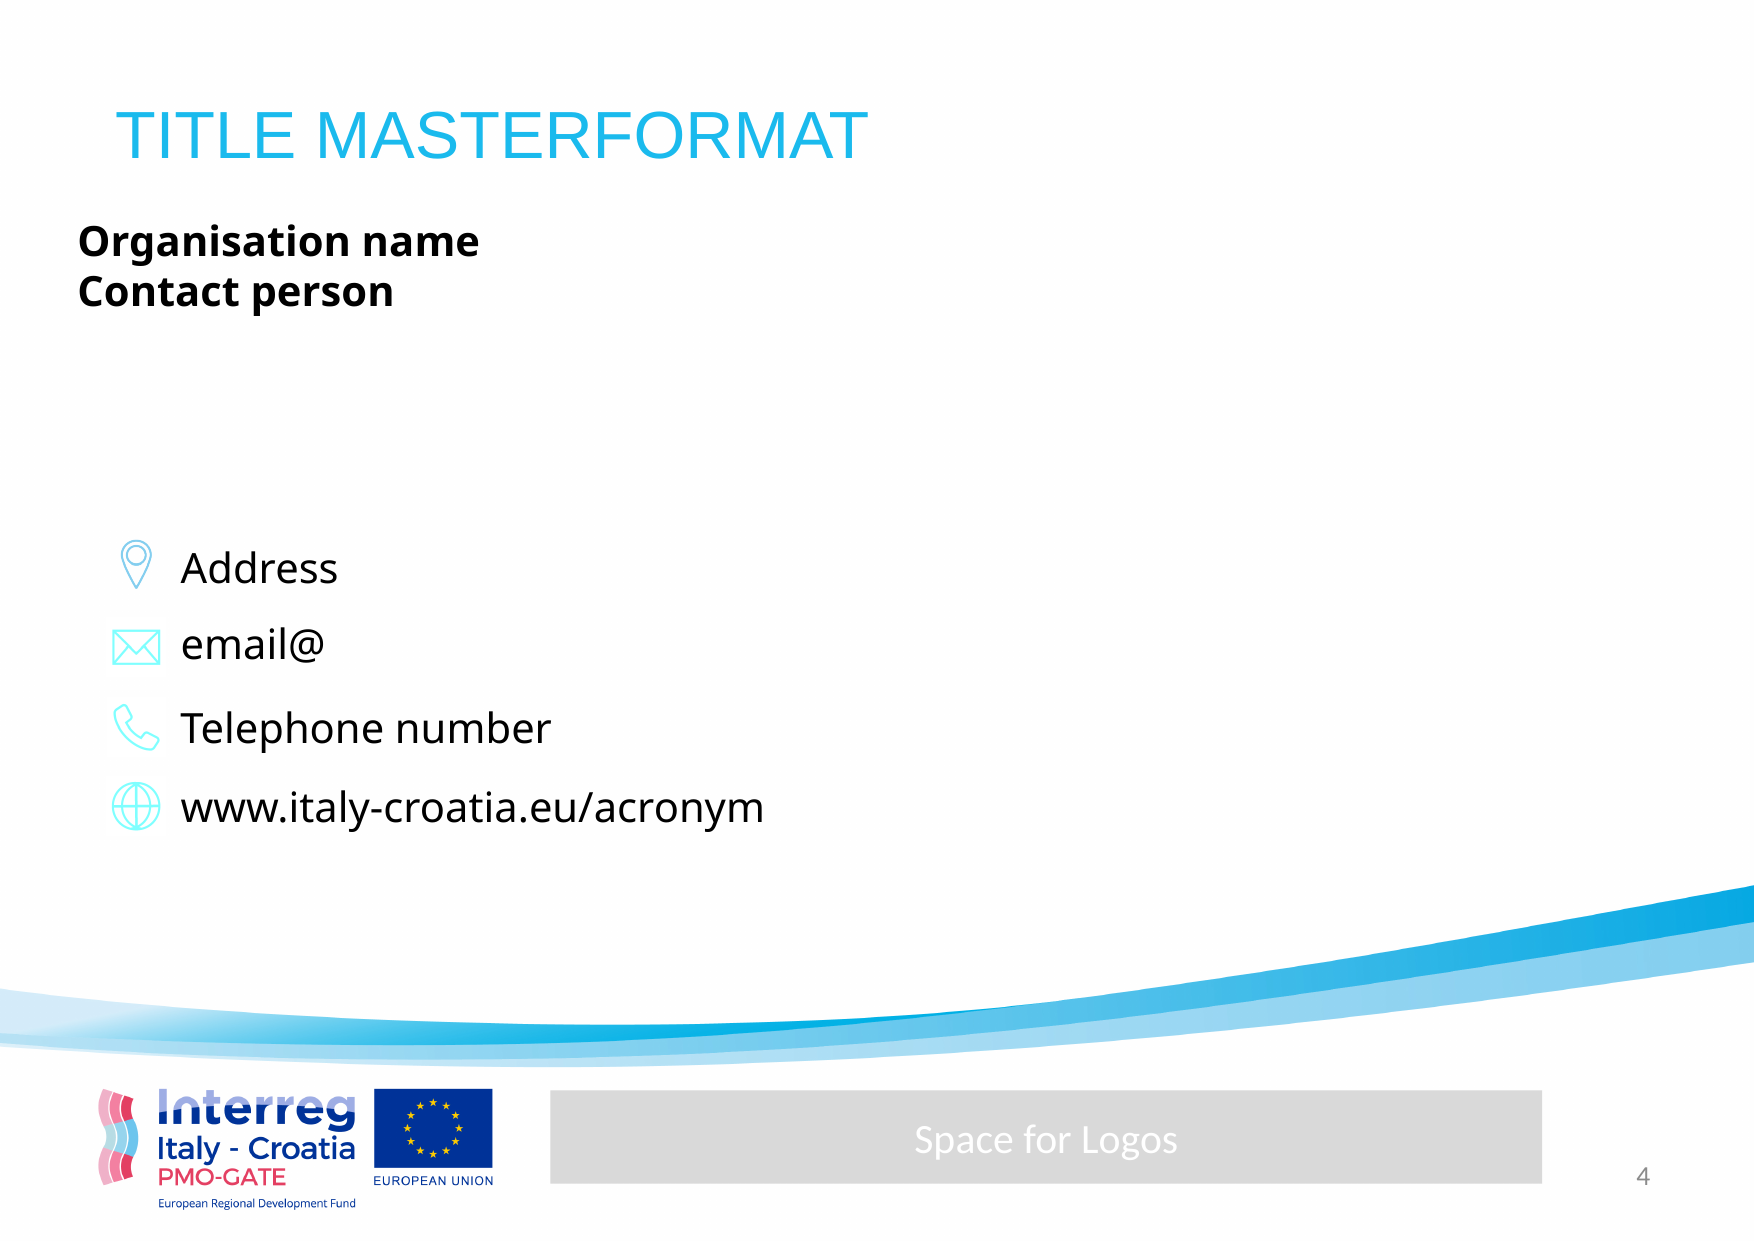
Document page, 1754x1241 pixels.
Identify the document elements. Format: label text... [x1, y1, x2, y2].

picture [0, 0, 1754, 1241]
text_box Space for Logos [549, 1089, 1543, 1185]
text_box Address [165, 534, 1194, 600]
text_box email@ [165, 610, 1194, 676]
text_box TITLE MASTERFORMAT [97, 83, 1656, 181]
text_box Organisation name Contact person [62, 206, 496, 322]
text_box Telephone number [165, 694, 1194, 760]
text_box www.italy-croatia.eu/acronym [165, 772, 1194, 838]
slide_number 4 [1607, 1141, 1666, 1208]
